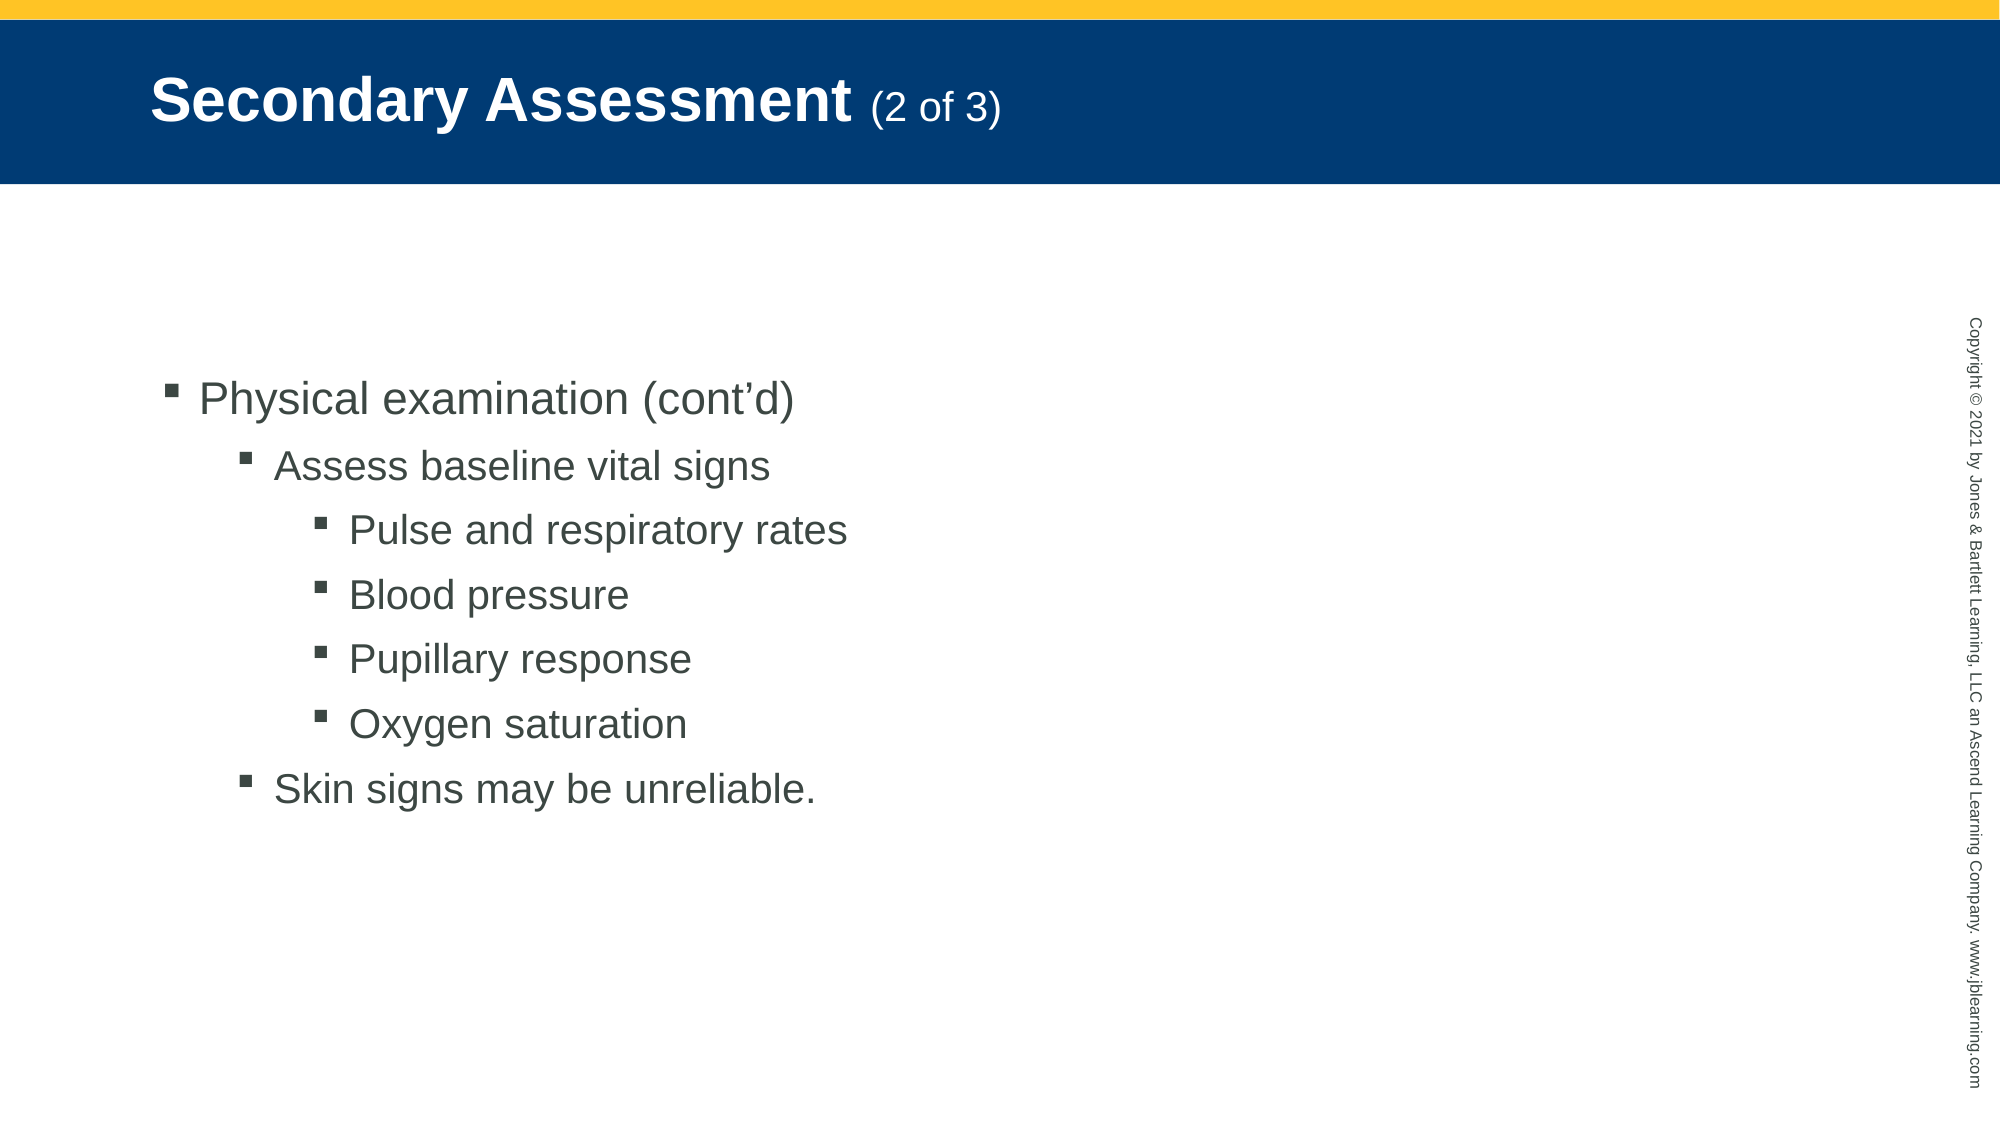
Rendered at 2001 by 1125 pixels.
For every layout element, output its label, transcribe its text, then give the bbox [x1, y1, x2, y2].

list Physical examination (cont’d) Assess baseline vital signs Pulse and respiratory rates Blood pressure Pupillary response Oxygen saturation Skin signs may be unreliable. [146, 361, 1859, 1016]
title Secondary Assessment (2 of 3) [0, 19, 2000, 185]
